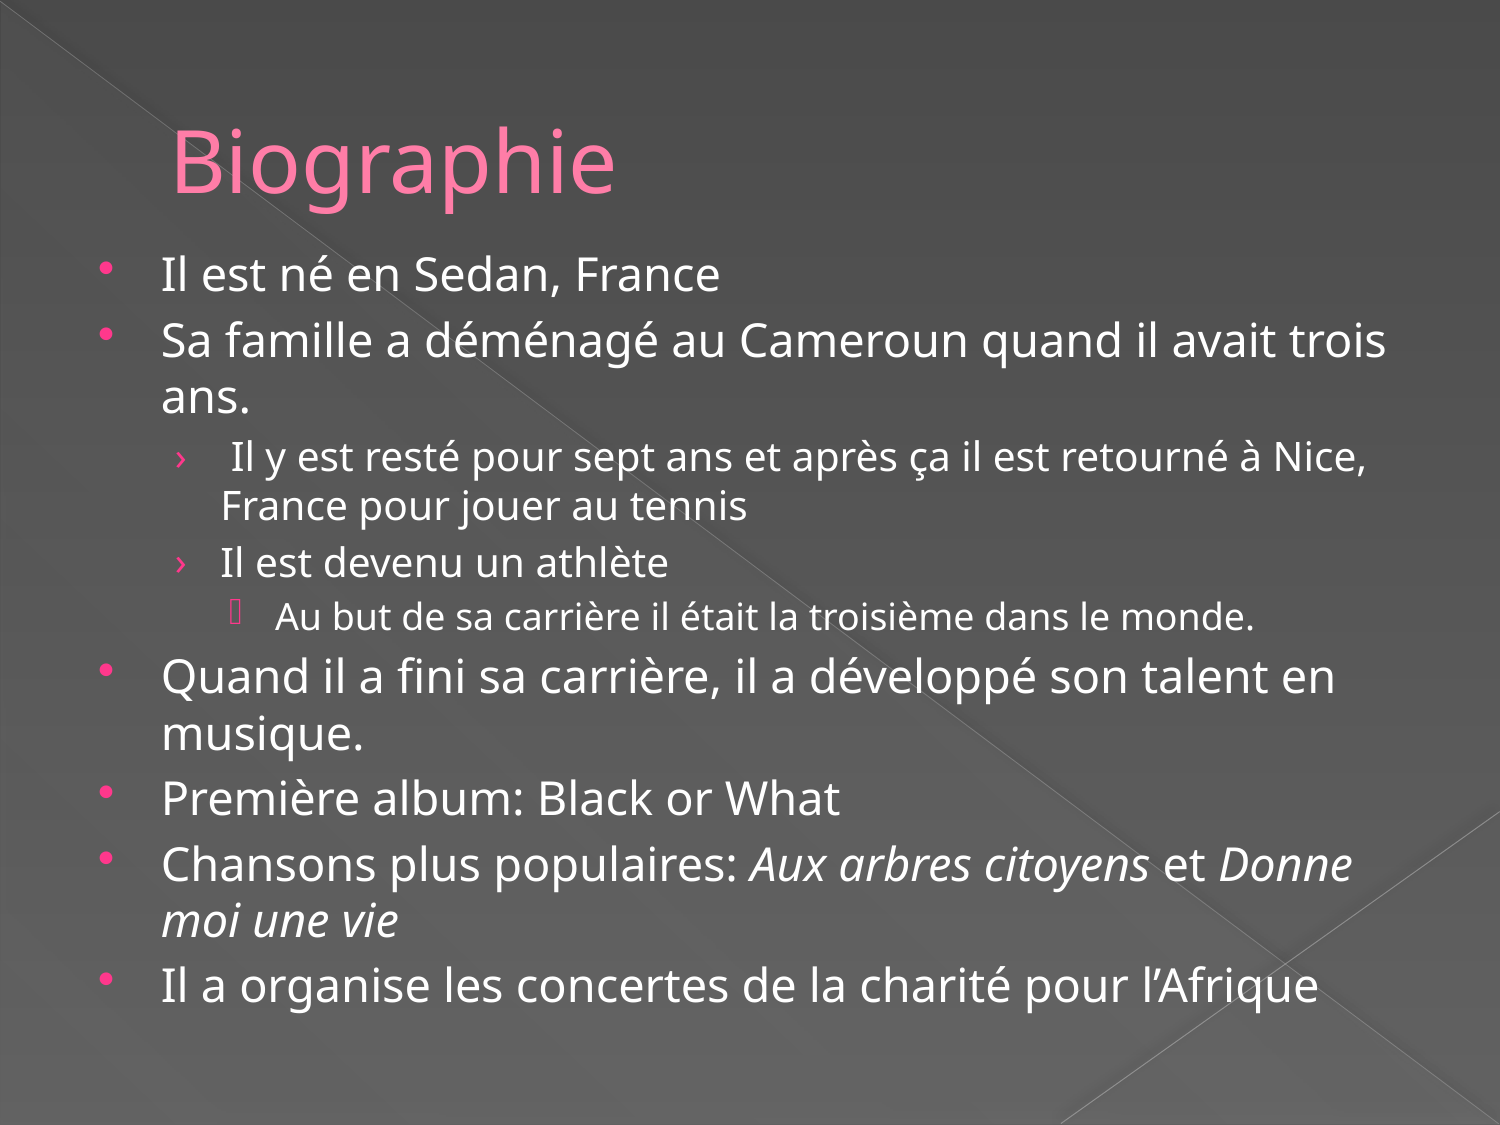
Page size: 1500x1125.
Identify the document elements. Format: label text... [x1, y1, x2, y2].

list Il est né en Sedan, France Sa famille a déménagé au Cameroun quand il avait trois ans. Il y est resté pour sept ans et après ça il est retourné à Nice, France pour jouer au tennis Il est devenu un athlète Au but de sa carrière il était la troisième dans le monde. Quand il a fini sa carrière, il a développé son talent en musique. Première album: Black or What Chansons plus populaires: Aux arbres citoyens et Donne moi une vie Il a organise les concertes de la charité pour l’Afrique [75, 237, 1425, 1025]
title Biographie [75, 43, 1425, 237]
